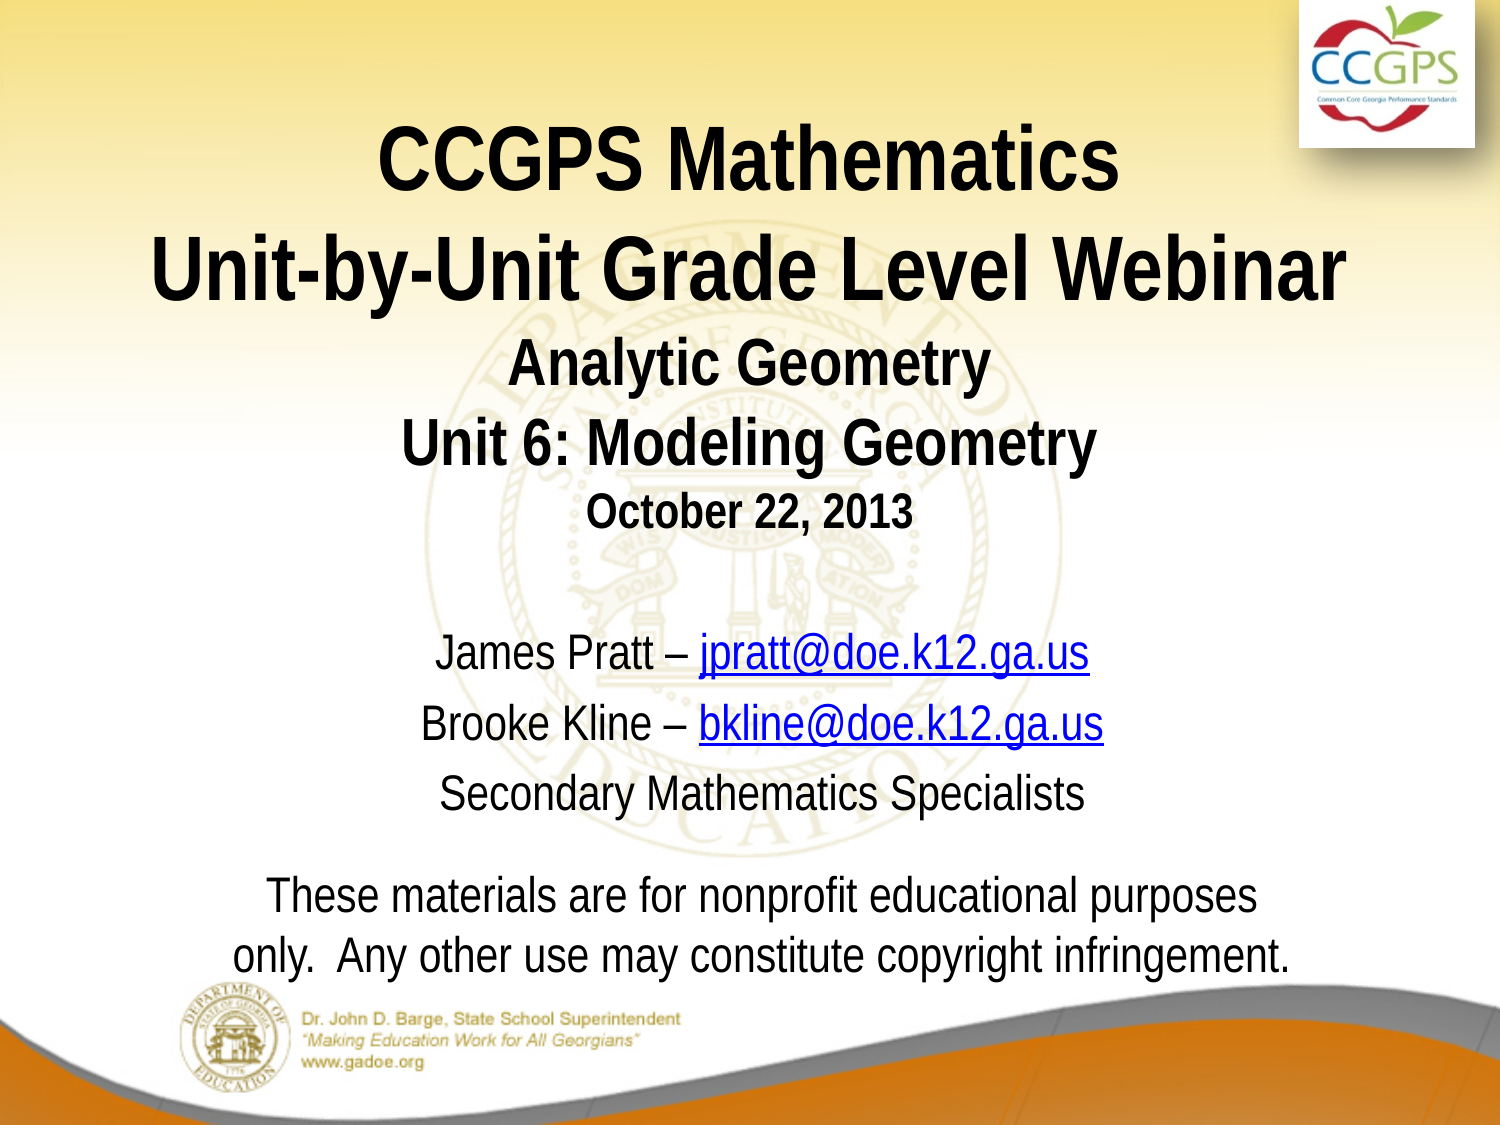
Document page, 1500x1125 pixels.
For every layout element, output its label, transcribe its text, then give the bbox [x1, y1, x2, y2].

picture [0, 0, 1500, 1125]
title CCGPS Mathematics Unit-by-Unit Grade Level Webinar Analytic Geometry Unit 6: Modeling Geometry October 22, 2013 [24, 24, 1476, 613]
subtitle James Pratt – jpratt@doe.k12.ga.us Brooke Kline – bkline@doe.k12.ga.us Secondary Mathematics Specialists These materials are for nonprofit educational purposes only. Any other use may constitute copyright infringement. [212, 612, 1313, 1038]
